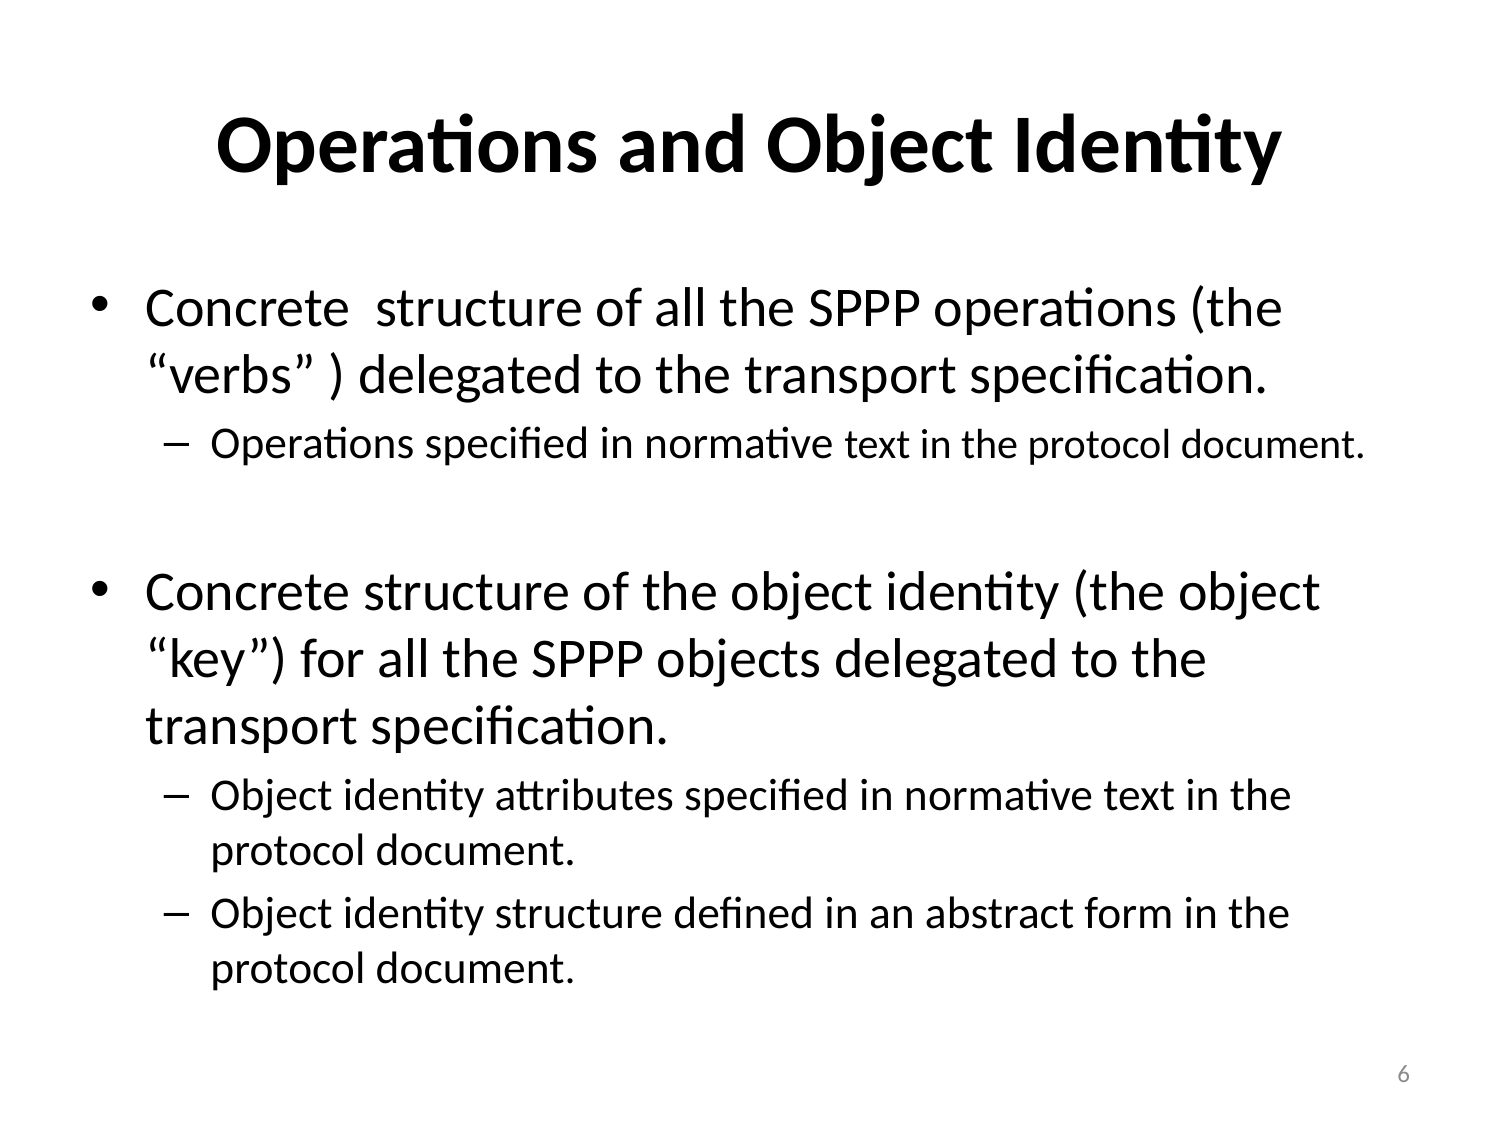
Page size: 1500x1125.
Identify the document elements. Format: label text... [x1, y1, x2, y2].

slide_number 5 [1074, 1042, 1425, 1103]
title Operations and Object Identity [75, 45, 1425, 233]
list Concrete structure of all the SPPP operations (the “verbs” ) delegated to the transport specification. Operations specified in normative text in the protocol document. Concrete structure of the object identity (the object “key”) for all the SPPP objects delegated to the transport specification. Object identity attributes specified in normative text in the protocol document. Object identity structure defined in an abstract form in the protocol document. [75, 262, 1425, 1005]
